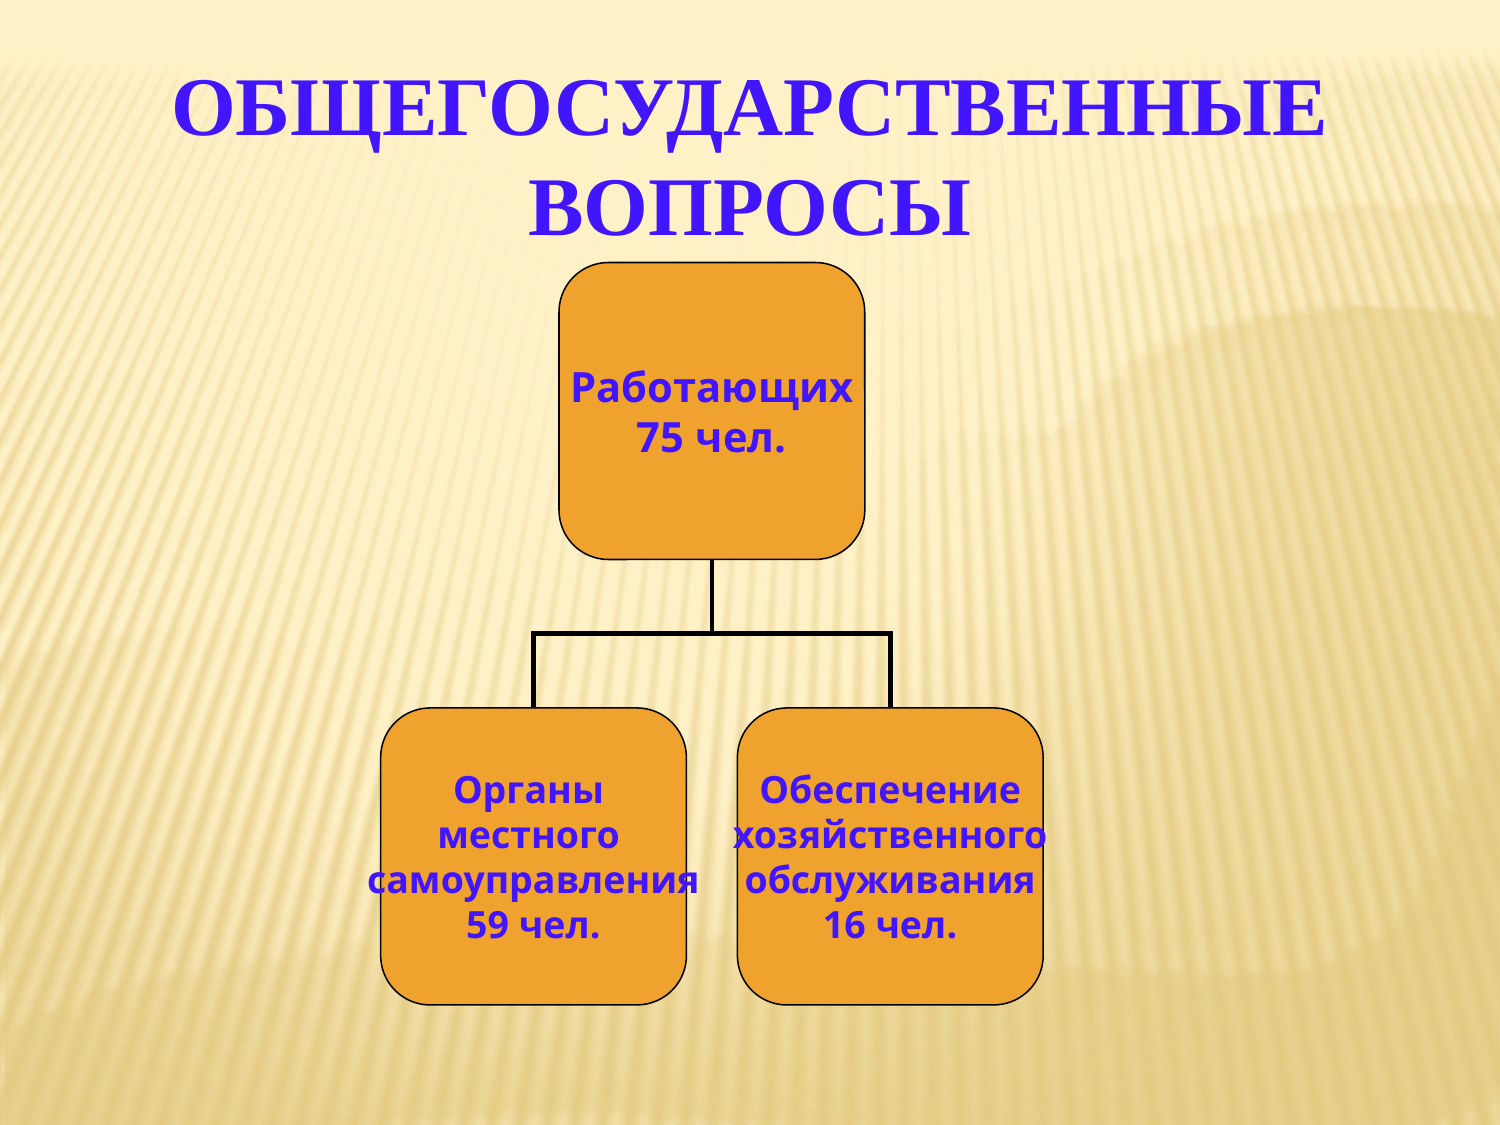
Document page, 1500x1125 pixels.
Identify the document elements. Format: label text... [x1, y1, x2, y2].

text_box Общегосударственные вопросы [74, 45, 1425, 233]
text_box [380, 262, 1044, 1006]
picture [0, 0, 1500, 1125]
